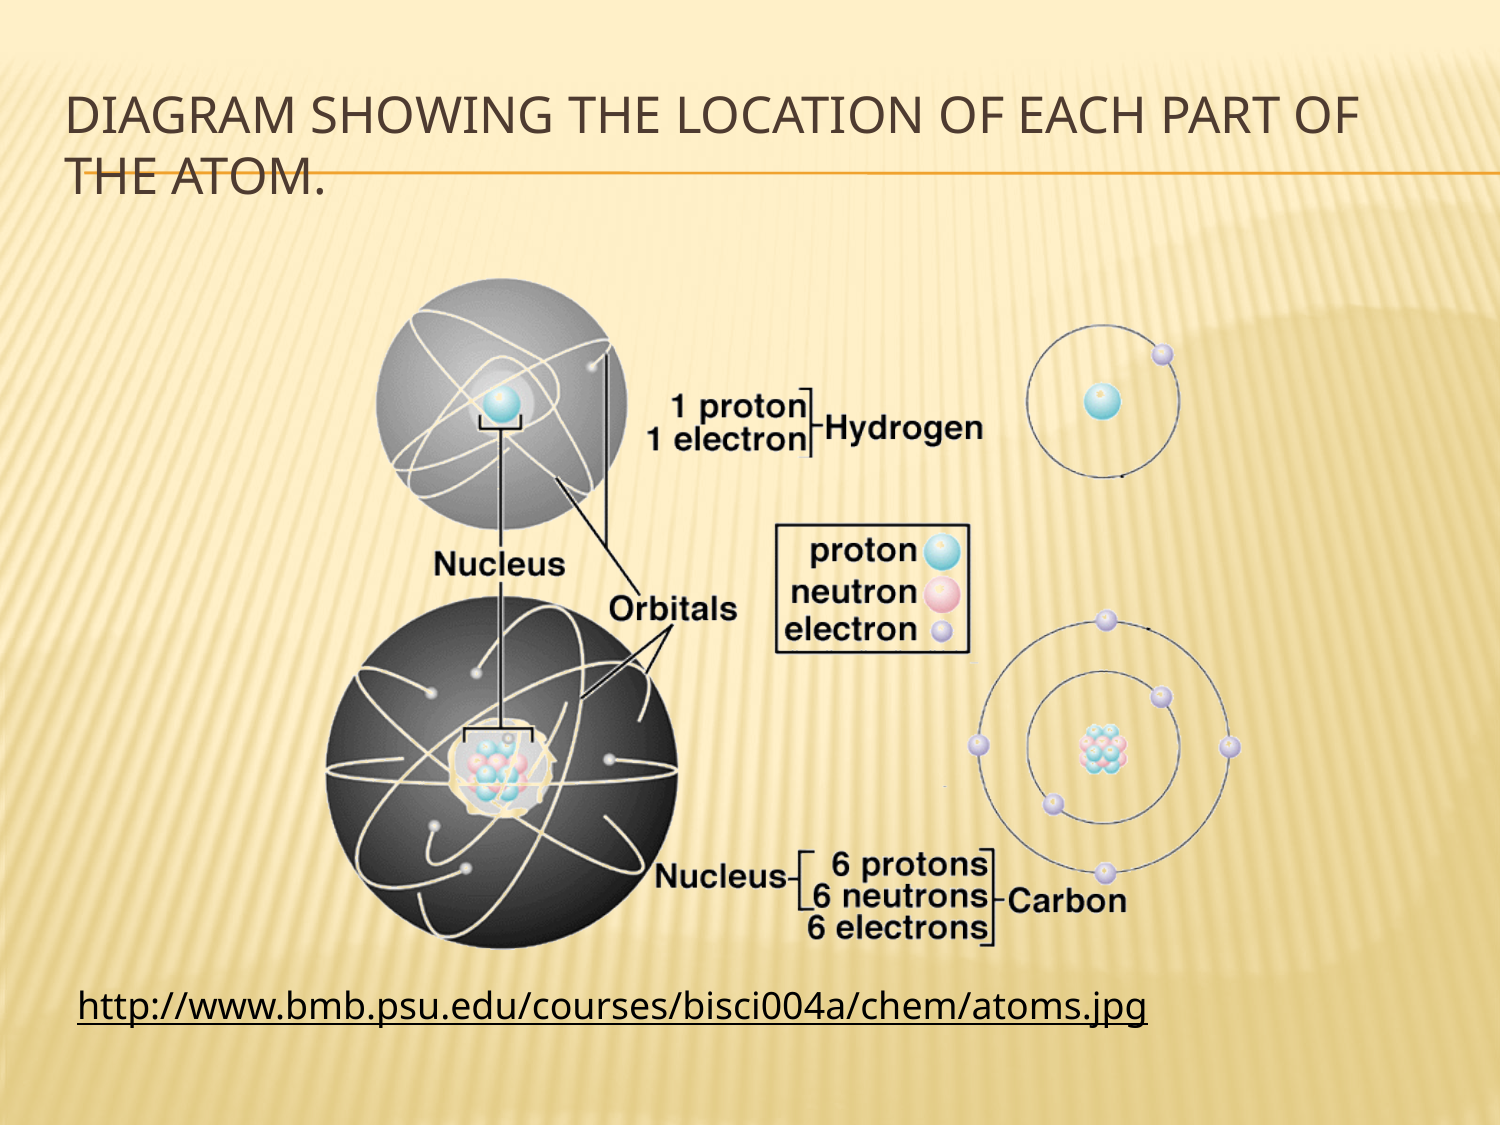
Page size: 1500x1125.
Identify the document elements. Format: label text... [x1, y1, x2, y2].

title Diagram showing the location of each part of the atom. [50, 75, 1475, 213]
text_box http://www.bmb.psu.edu/courses/bisci004a/chem/atoms.jpg [62, 974, 1400, 1041]
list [324, 274, 1244, 950]
